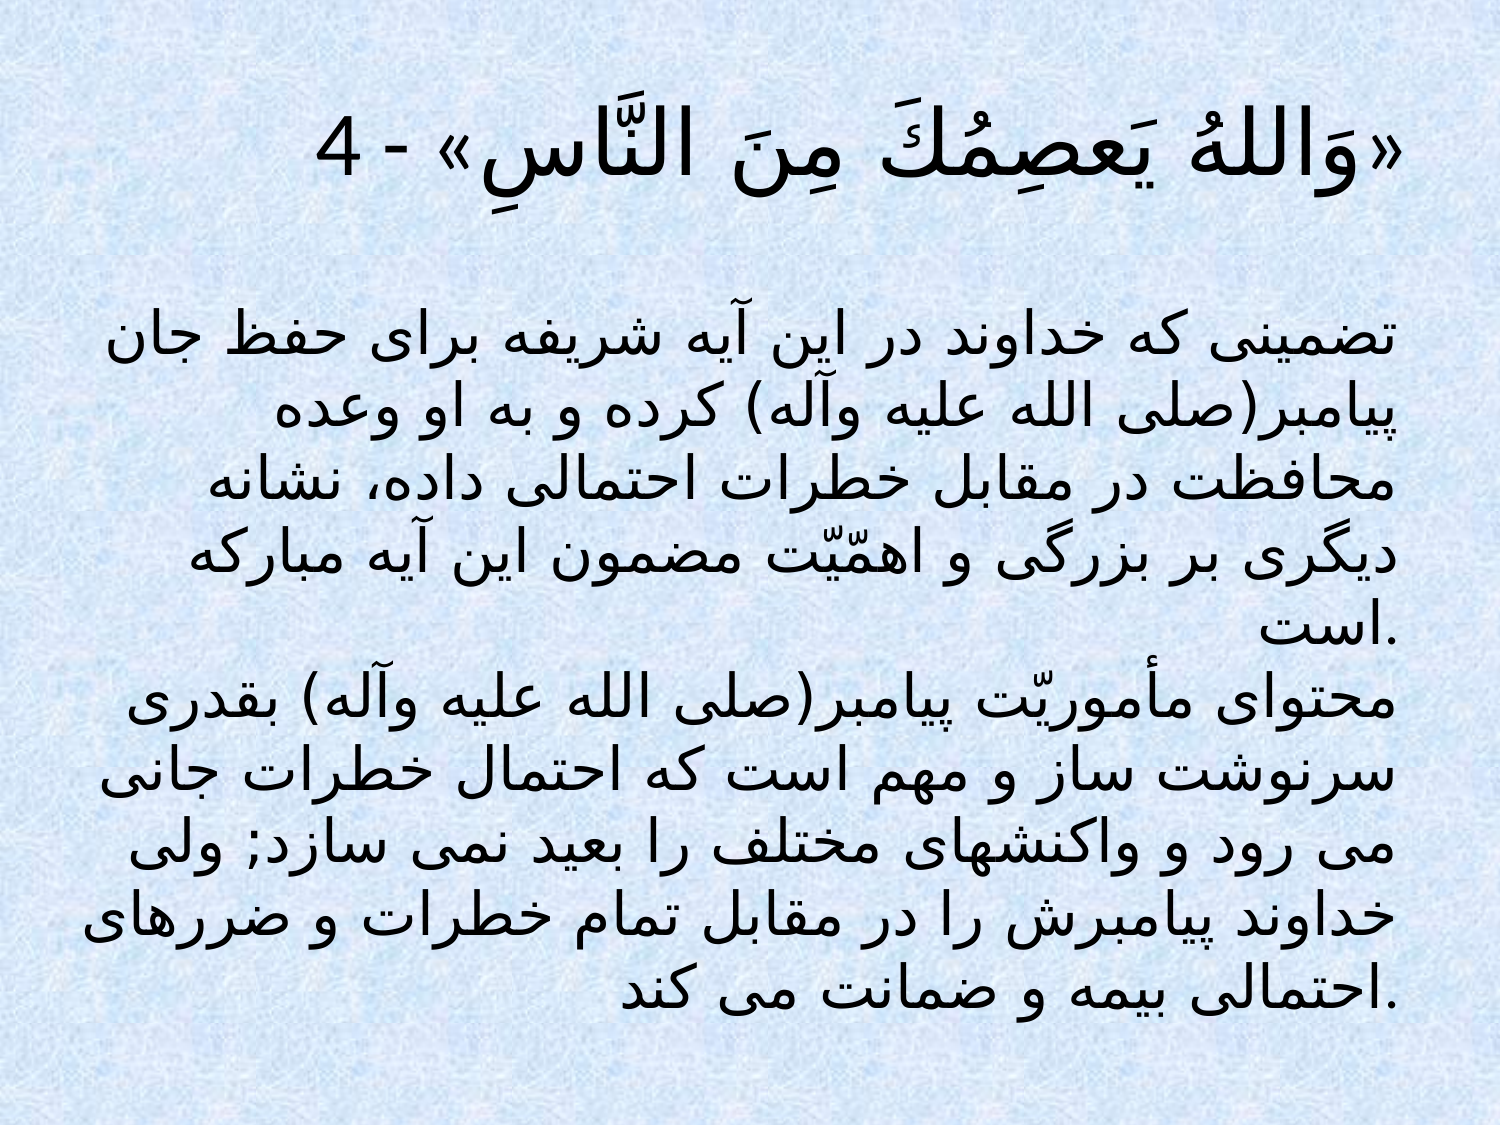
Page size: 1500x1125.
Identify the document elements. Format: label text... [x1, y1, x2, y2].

text_box تضمينى كه خداوند در اين آيه شريفه براى حفظ جان پيامبر(صلى الله عليه وآله) كرده و به او وعده محافظت در مقابل خطرات احتمالى داده، نشانه ديگرى بر بزرگى و اهمّيّت مضمون اين آيه مباركه است. محتواى مأموريّت پيامبر(صلى الله عليه وآله) بقدرى سرنوشت ساز و مهم است كه احتمال خطرات جانى مى رود و واكنشهاى مختلف را بعيد نمى سازد; ولى خداوند پيامبرش را در مقابل تمام خطرات و ضررهاى احتمالى بيمه و ضمانت مى كند. [64, 278, 1415, 1035]
picture [0, 0, 1500, 1125]
title 4 - «وَاللهُ يَعصِمُكَ مِنَ النَّاسِ» [75, 45, 1425, 233]
